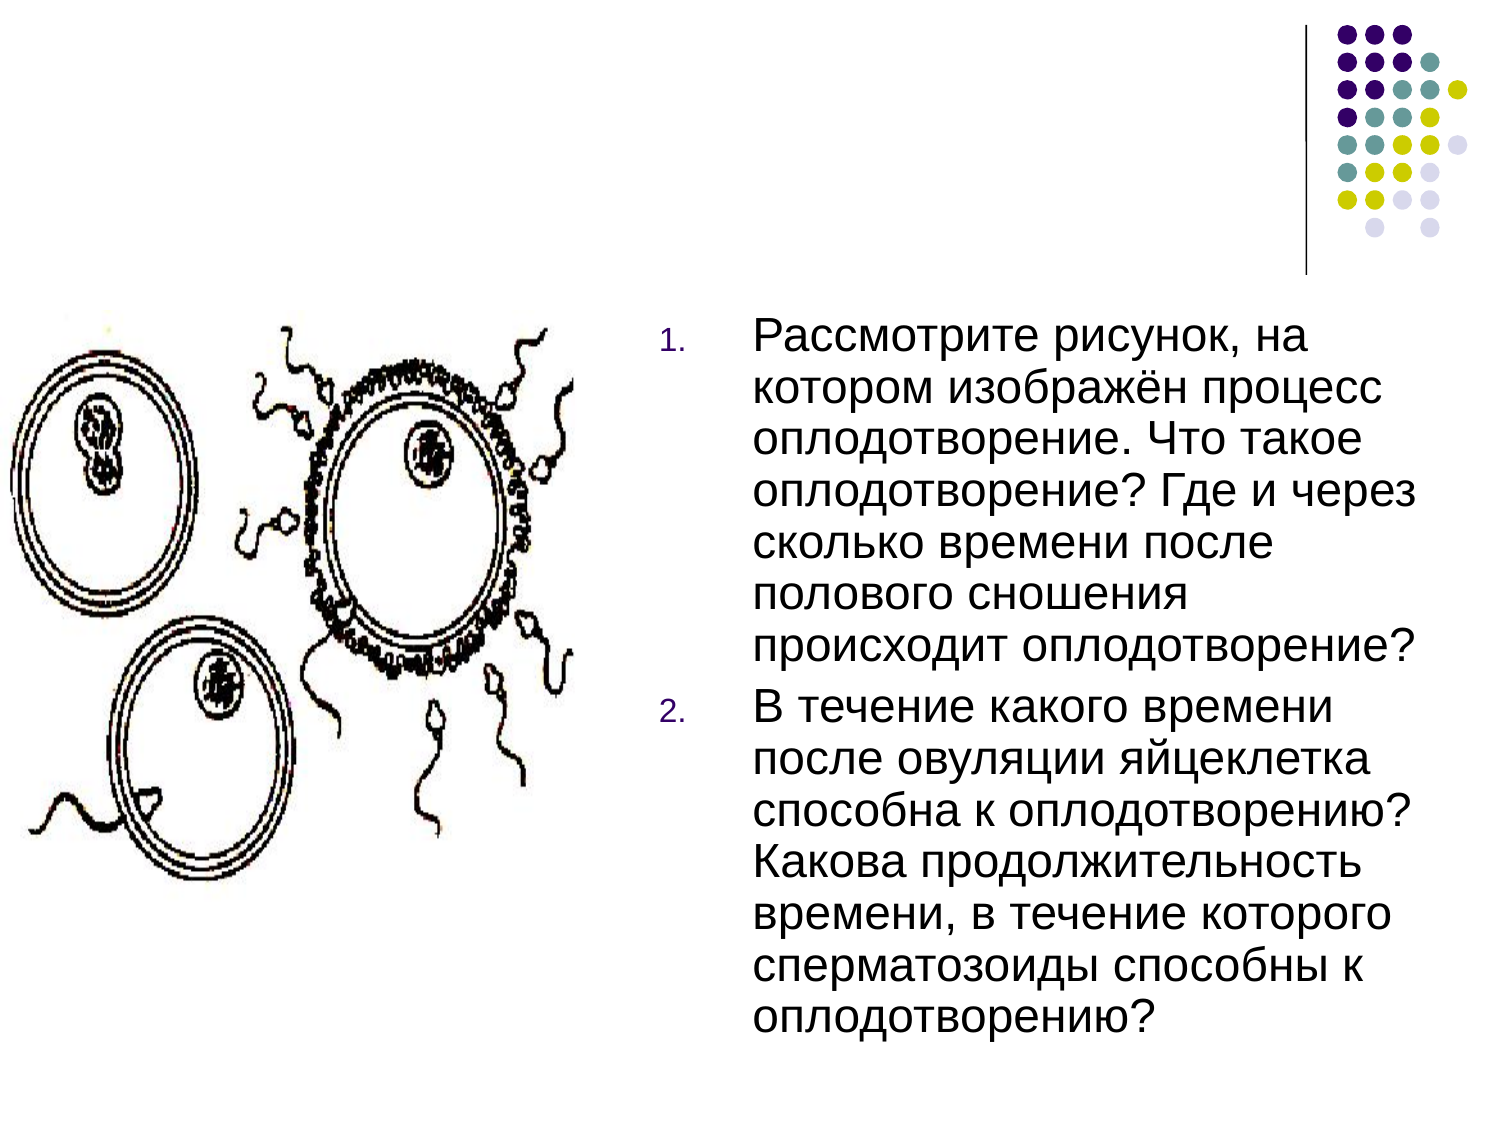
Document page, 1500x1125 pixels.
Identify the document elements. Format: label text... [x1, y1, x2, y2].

picture [0, 309, 585, 906]
list Рассмотрите рисунок, на котором изображён процесс оплодотворение. Что такое оплодотворение? Где и через сколько времени после полового сношения происходит оплодотворение? В течение какого времени после овуляции яйцеклетка способна к оплодотворению? Какова продолжительность времени, в течение которого сперматозоиды способны к оплодотворению? [643, 302, 1460, 1071]
